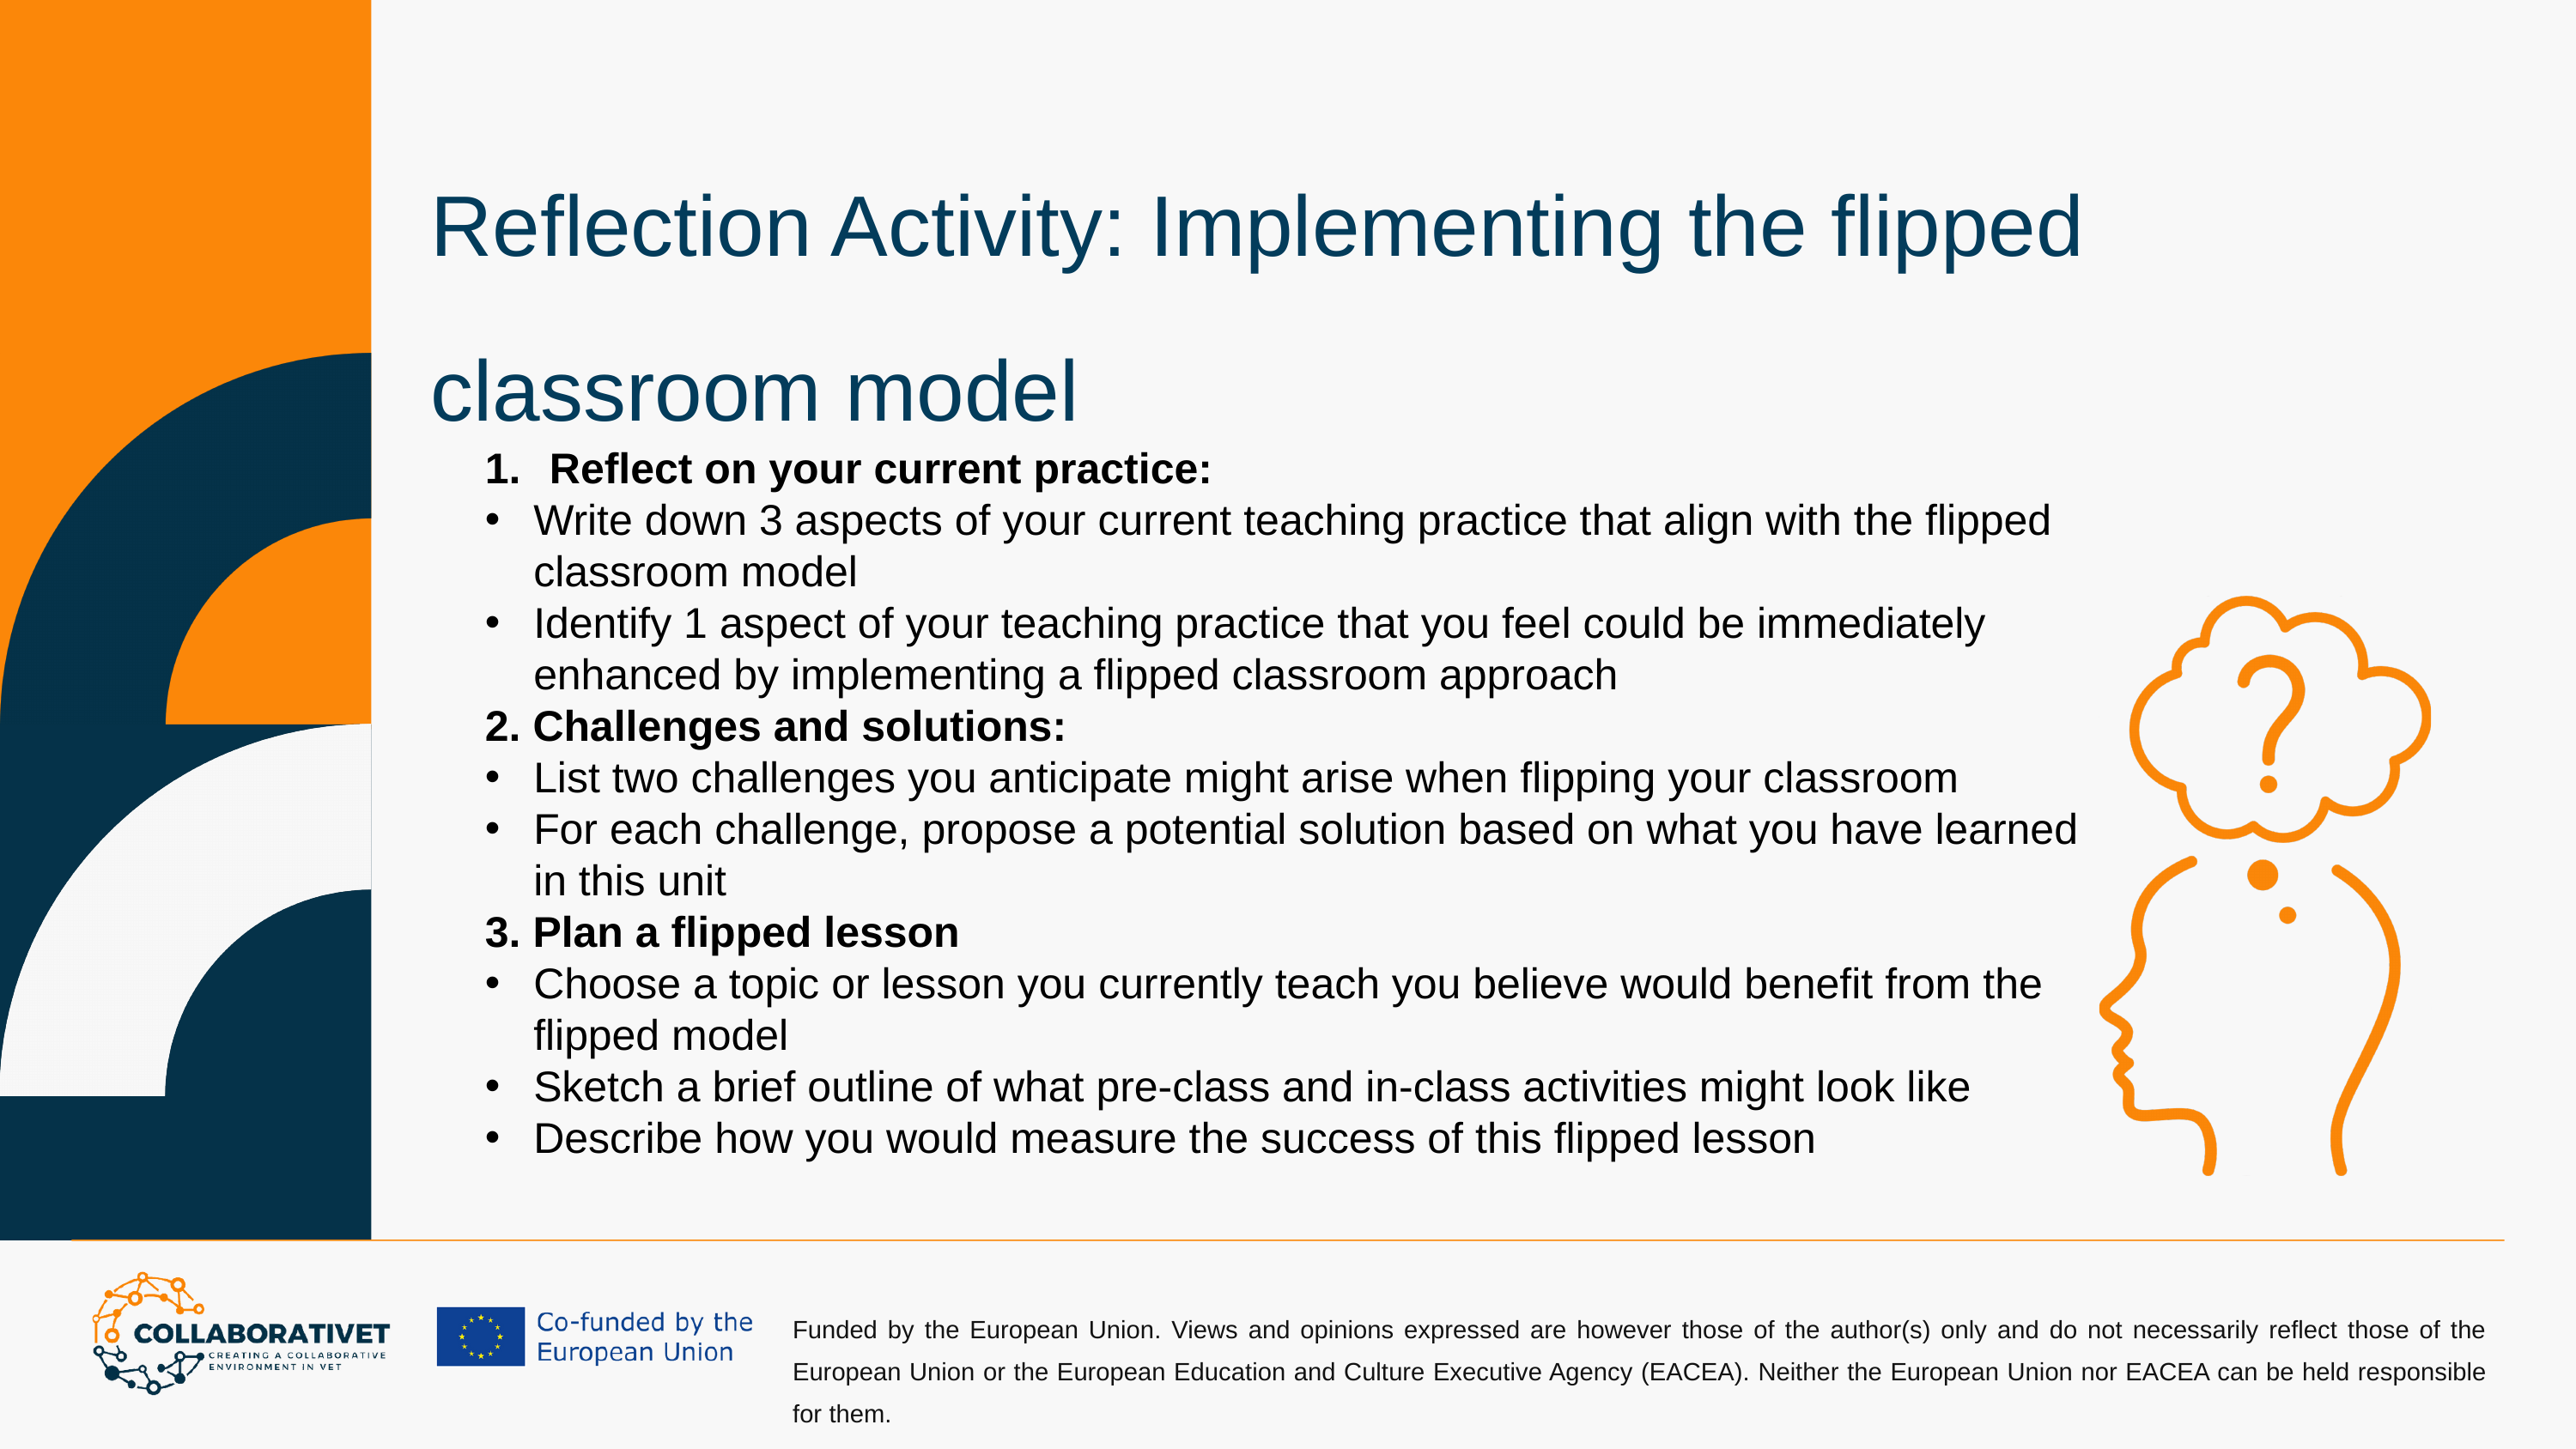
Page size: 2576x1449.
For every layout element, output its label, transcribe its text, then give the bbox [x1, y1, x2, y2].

text_box [416, 1287, 782, 1386]
text_box [78, 1241, 408, 1449]
text_box Reflect on your current practice: Write down 3 aspects of your current teaching practice that align with the flipped classroom model Identify 1 aspect of your teaching practice that you feel could be immediately enhanced by implementing a flipped classroom approach 2. Challenges and solutions: List two challenges you anticipate might arise when flipping your classroom For each challenge, propose a potential solution based on what you have learned in this unit 3. Plan a flipped lesson Choose a topic or lesson you currently teach you believe would benefit from the flipped model Sketch a brief outline of what pre-class and in-class activities might look like Describe how you would measure the success of this flipped lesson [471, 434, 2099, 1221]
text_box [0, 0, 372, 353]
text_box [2099, 596, 2432, 1176]
text_box [0, 353, 372, 724]
text_box Reflection Activity: Implementing the flipped classroom model [430, 108, 2300, 439]
text_box [0, 1096, 372, 1240]
text_box Funded by the European Union. Views and opinions expressed are however those of the author(s) only and do not necessarily reflect those of the European Union or the European Education and Culture Executive Agency (EACEA). Neither the European Union nor EACEA can be held responsible for them. [793, 1301, 2489, 1428]
text_box [78, 1179, 408, 1240]
text_box [0, 724, 372, 1096]
